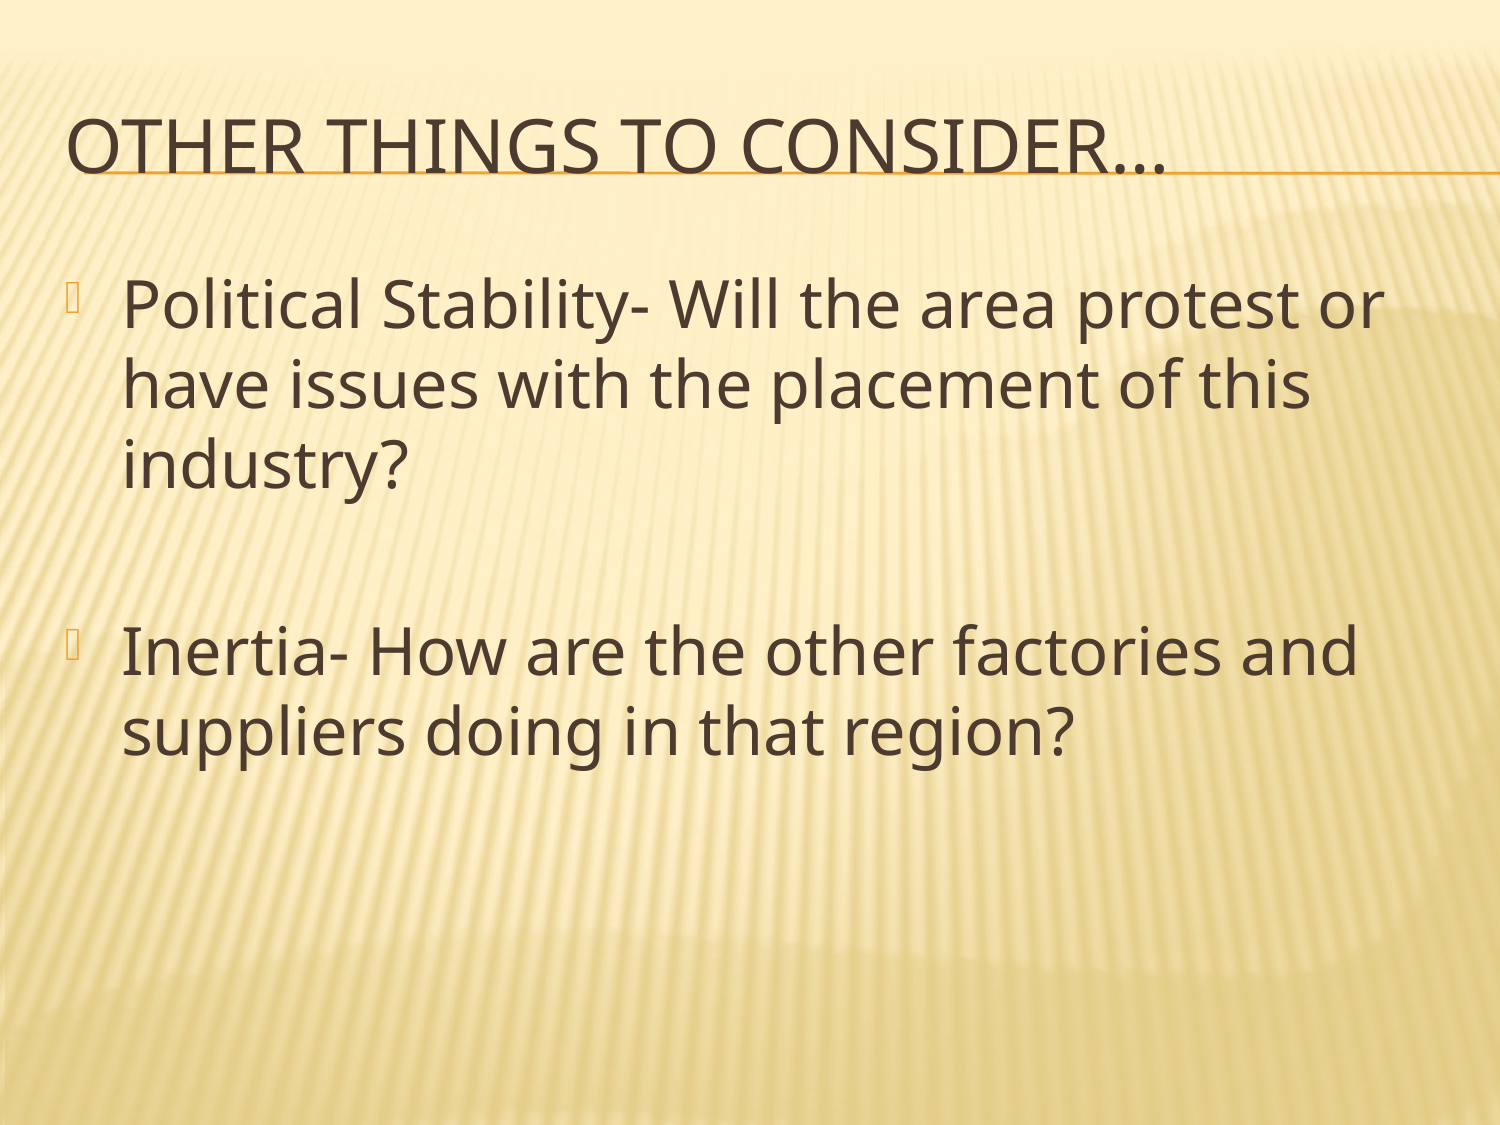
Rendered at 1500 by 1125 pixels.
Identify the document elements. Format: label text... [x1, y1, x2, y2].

list Political Stability- Will the area protest or have issues with the placement of this industry? Inertia- How are the other factories and suppliers doing in that region? [50, 254, 1475, 998]
title Other things to consider… [50, 75, 1475, 213]
